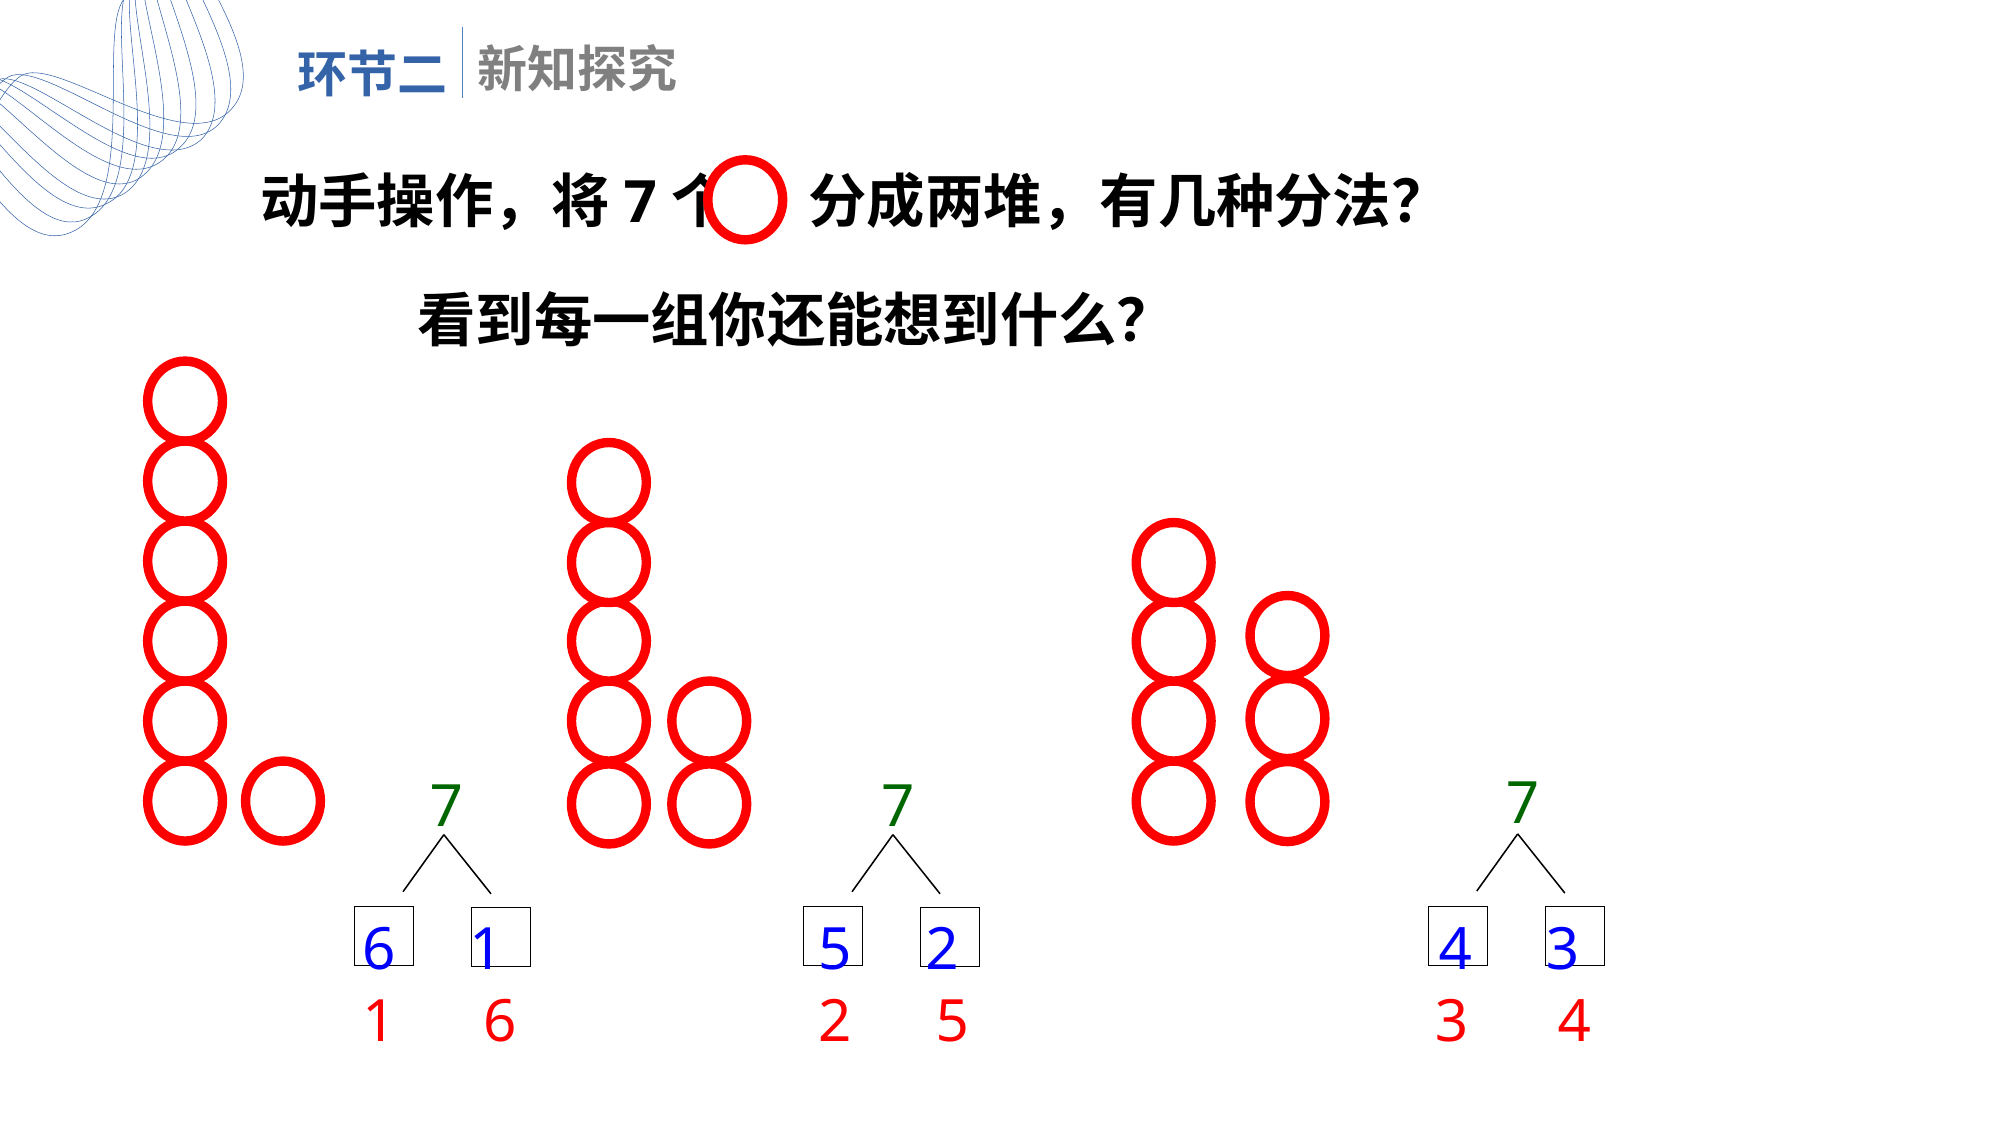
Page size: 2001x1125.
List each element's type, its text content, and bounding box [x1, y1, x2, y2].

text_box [803, 760, 980, 967]
text_box [570, 763, 648, 845]
text_box [1135, 521, 1213, 604]
text_box [146, 439, 224, 523]
text_box 4 3 [1423, 875, 1658, 989]
text_box [146, 600, 224, 681]
text_box [706, 158, 784, 241]
text_box 6 [468, 975, 562, 1061]
text_box [570, 523, 648, 604]
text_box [1428, 757, 1605, 966]
text_box 6 1 [347, 875, 572, 989]
text_box [244, 760, 322, 843]
text_box [1248, 594, 1326, 677]
text_box [1248, 760, 1326, 843]
text_box [1135, 761, 1213, 843]
text_box 5 2 [803, 875, 1005, 989]
text_box [670, 762, 748, 845]
text_box [570, 441, 648, 524]
text_box [670, 679, 748, 763]
text_box 动手操作，将7个 分成两堆，有几种分法？ [245, 156, 1560, 242]
text_box [570, 602, 648, 683]
text_box [146, 360, 224, 441]
text_box [570, 681, 648, 763]
text_box [1135, 681, 1213, 763]
text_box [1135, 602, 1213, 683]
text_box [146, 760, 224, 843]
text_box 3 [1420, 975, 1488, 1061]
text_box 看到每一组你还能想到什么？ [402, 275, 1276, 361]
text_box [354, 760, 531, 967]
text_box [1248, 677, 1326, 760]
text_box [146, 521, 224, 601]
text_box 1 [347, 975, 415, 1061]
text_box 4 [1542, 975, 1611, 1061]
text_box 2 [803, 975, 871, 1061]
text_box 5 [920, 975, 989, 1061]
text_box [146, 679, 224, 761]
